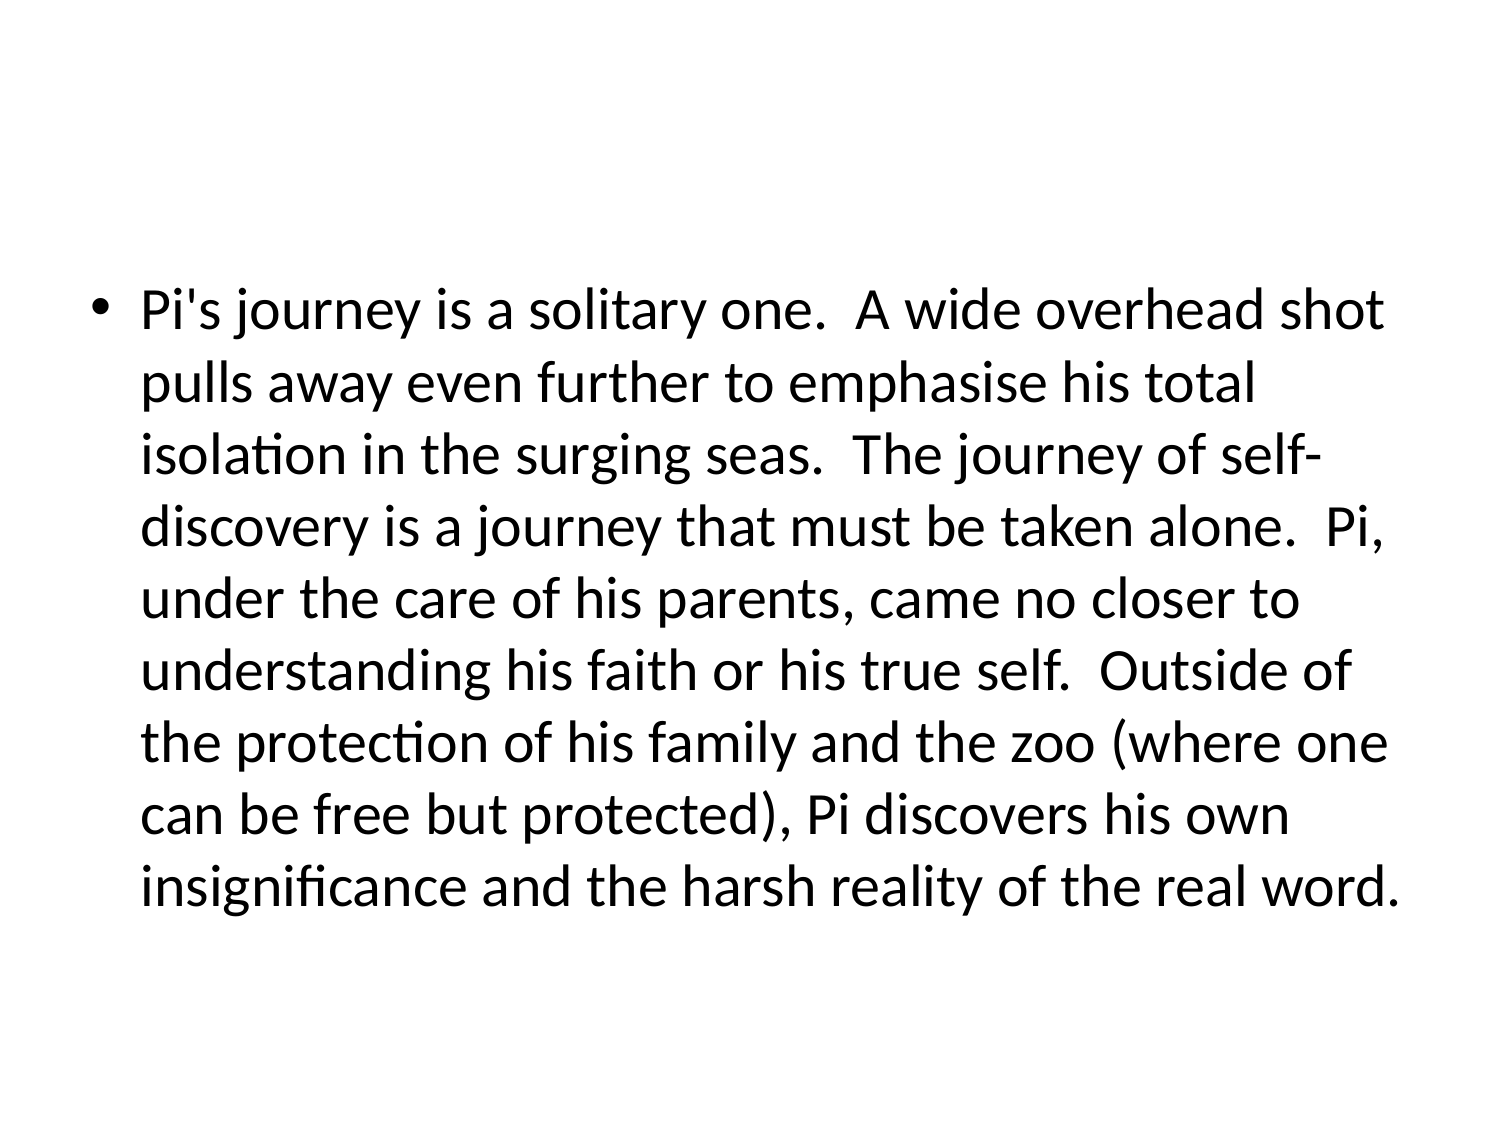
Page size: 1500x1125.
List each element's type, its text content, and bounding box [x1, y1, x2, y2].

list Pi's journey is a solitary one. A wide overhead shot pulls away even further to emphasise his total isolation in the surging seas. The journey of self-discovery is a journey that must be taken alone. Pi, under the care of his parents, came no closer to understanding his faith or his true self. Outside of the protection of his family and the zoo (where one can be free but protected), Pi discovers his own insignificance and the harsh reality of the real word. [75, 262, 1425, 1005]
